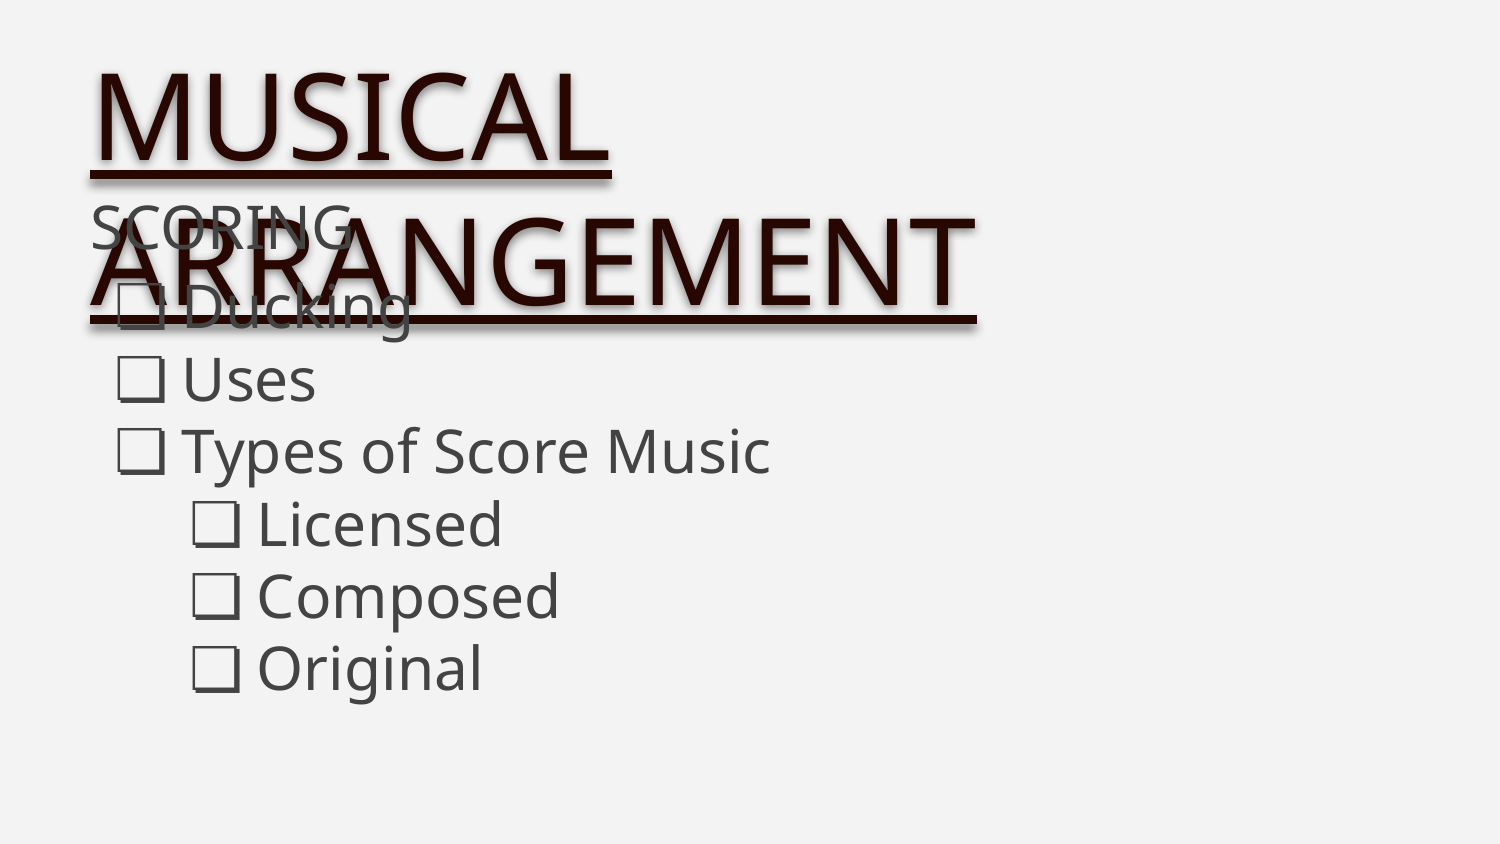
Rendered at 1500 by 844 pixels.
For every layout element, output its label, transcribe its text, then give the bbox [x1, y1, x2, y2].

text_box MUSICAL ARRANGEMENT [75, 24, 1425, 174]
text_box SCORING [75, 174, 1425, 247]
text_box Ducking Uses Types of Score Music Licensed Composed Original [91, 253, 1425, 844]
